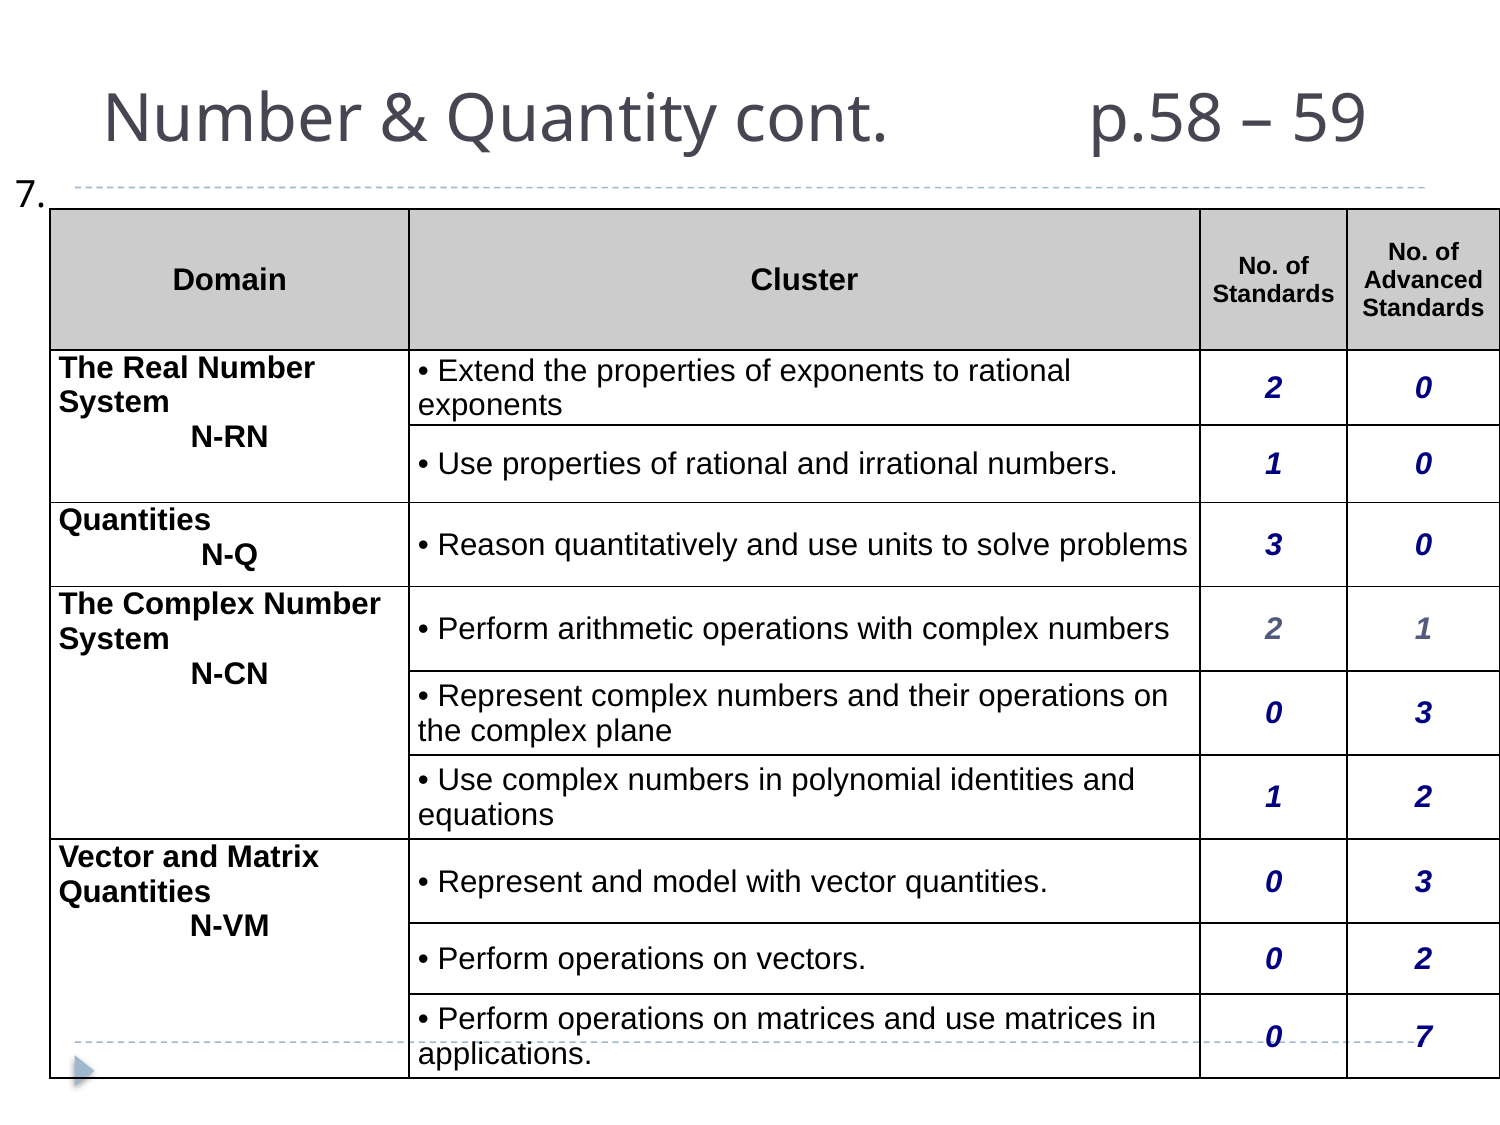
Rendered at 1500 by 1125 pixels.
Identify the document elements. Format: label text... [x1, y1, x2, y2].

table_cell 3 [1348, 840, 1499, 922]
title Number & Quantity cont. p.58 – 59 [87, 0, 1438, 163]
table_cell 3 [1348, 672, 1499, 754]
table_cell 0 [1348, 351, 1499, 424]
table_cell 2 [1348, 756, 1499, 838]
table_header Domain [51, 210, 408, 349]
table_cell 0 [1348, 426, 1499, 502]
table_cell 0 [1201, 672, 1346, 754]
table_cell • Extend the properties of exponents to rational exponents [410, 351, 1199, 424]
table_cell 1 [1348, 587, 1499, 670]
table_cell 0 [1201, 924, 1346, 993]
table_cell • Perform operations on vectors. [410, 924, 1199, 993]
table_cell • Perform arithmetic operations with complex numbers [410, 587, 1199, 670]
table_cell 2 [1348, 924, 1499, 993]
table_cell The Complex Number System N-CN [51, 587, 408, 838]
table_cell • Use properties of rational and irrational numbers. [410, 426, 1199, 502]
table_cell The Real Number System N-RN [51, 351, 408, 502]
table_cell Vector and Matrix Quantities N-VM [51, 840, 408, 1077]
table_cell 2 [1201, 351, 1346, 424]
table_cell • Use complex numbers in polynomial identities and equations [410, 756, 1199, 838]
table_cell 3 [1201, 503, 1346, 586]
table_header No. of Standards [1201, 210, 1346, 349]
table_cell 7 [1348, 995, 1499, 1077]
table_cell • Represent complex numbers and their operations on the complex plane [410, 672, 1199, 754]
table_header Cluster [410, 210, 1199, 349]
table_cell Quantities N-Q [51, 503, 408, 586]
table_cell • Represent and model with vector quantities. [410, 840, 1199, 922]
table_cell 0 [1348, 503, 1499, 586]
table_cell • Reason quantitatively and use units to solve problems [410, 503, 1199, 586]
table_cell 0 [1201, 840, 1346, 922]
text_box 7. [0, 162, 63, 268]
table_cell • Perform operations on matrices and use matrices in applications. [410, 995, 1199, 1077]
table_cell 2 [1201, 587, 1346, 670]
table_cell 1 [1201, 426, 1346, 502]
table_cell 0 [1201, 995, 1346, 1077]
table_cell 1 [1201, 756, 1346, 838]
table_header No. of Advanced Standards [1348, 210, 1499, 349]
